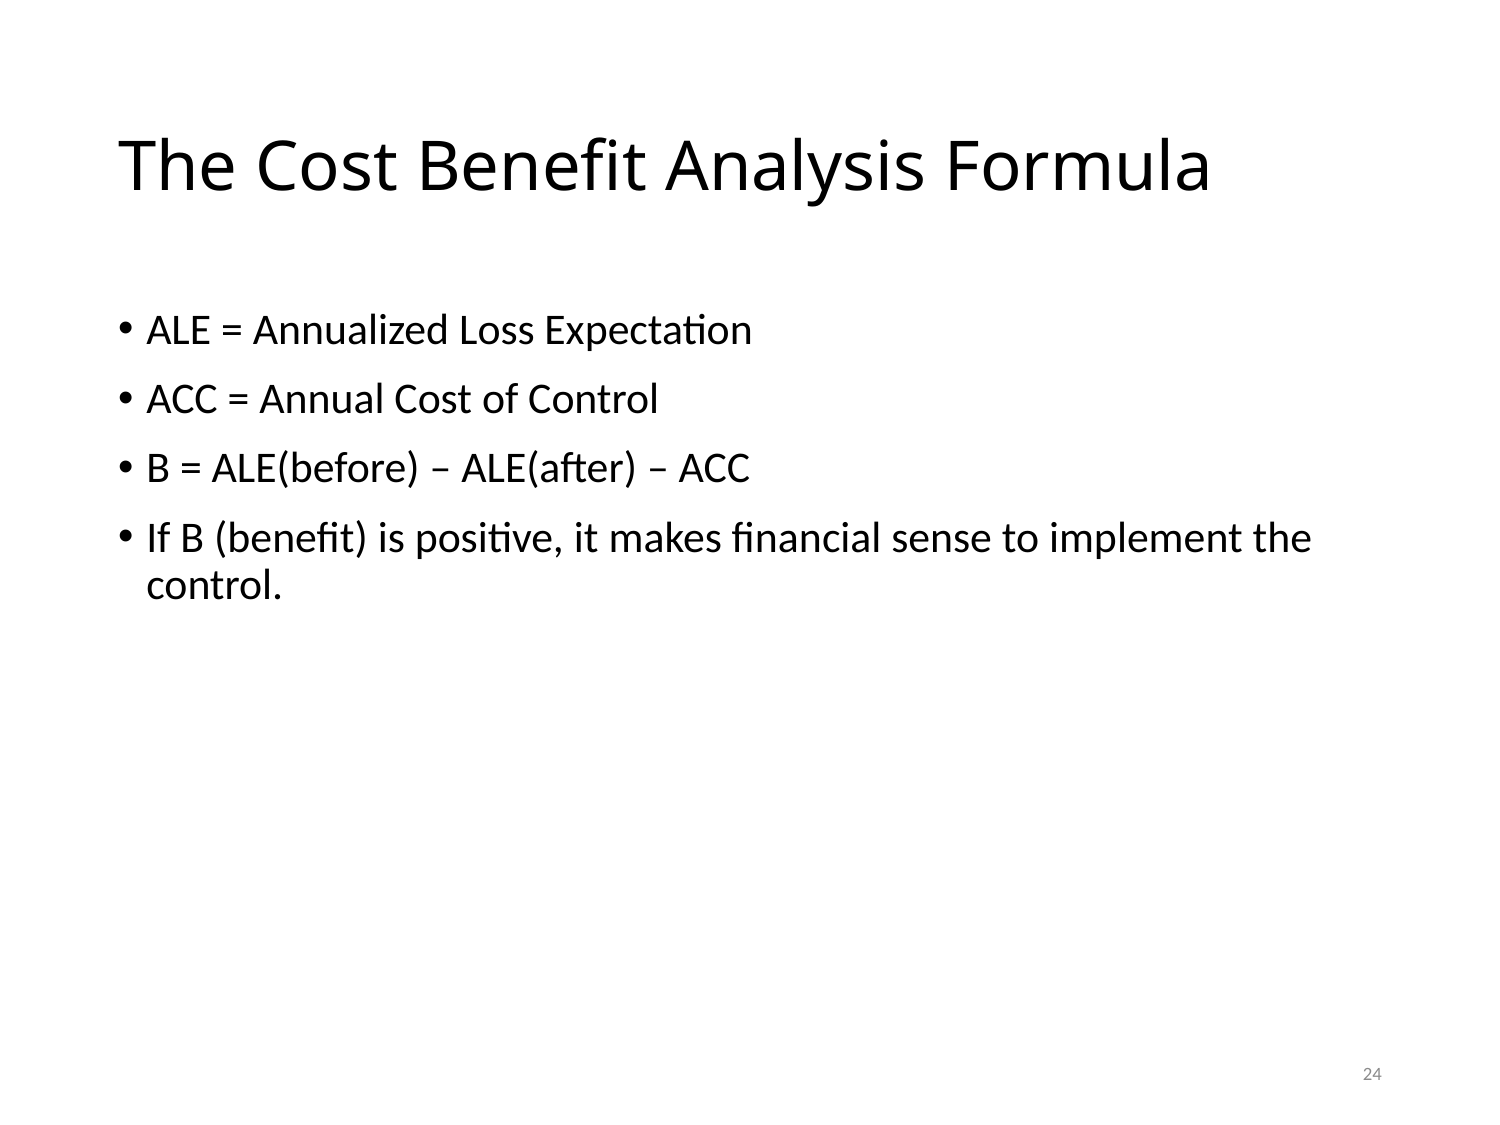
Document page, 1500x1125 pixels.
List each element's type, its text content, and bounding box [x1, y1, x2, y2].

slide_number 24 [1059, 1042, 1397, 1103]
title The Cost Benefit Analysis Formula [103, 59, 1397, 278]
list ALE = Annualized Loss Expectation ACC = Annual Cost of Control B = ALE(before) – ALE(after) – ACC If B (benefit) is positive, it makes financial sense to implement the control. [103, 299, 1397, 1014]
